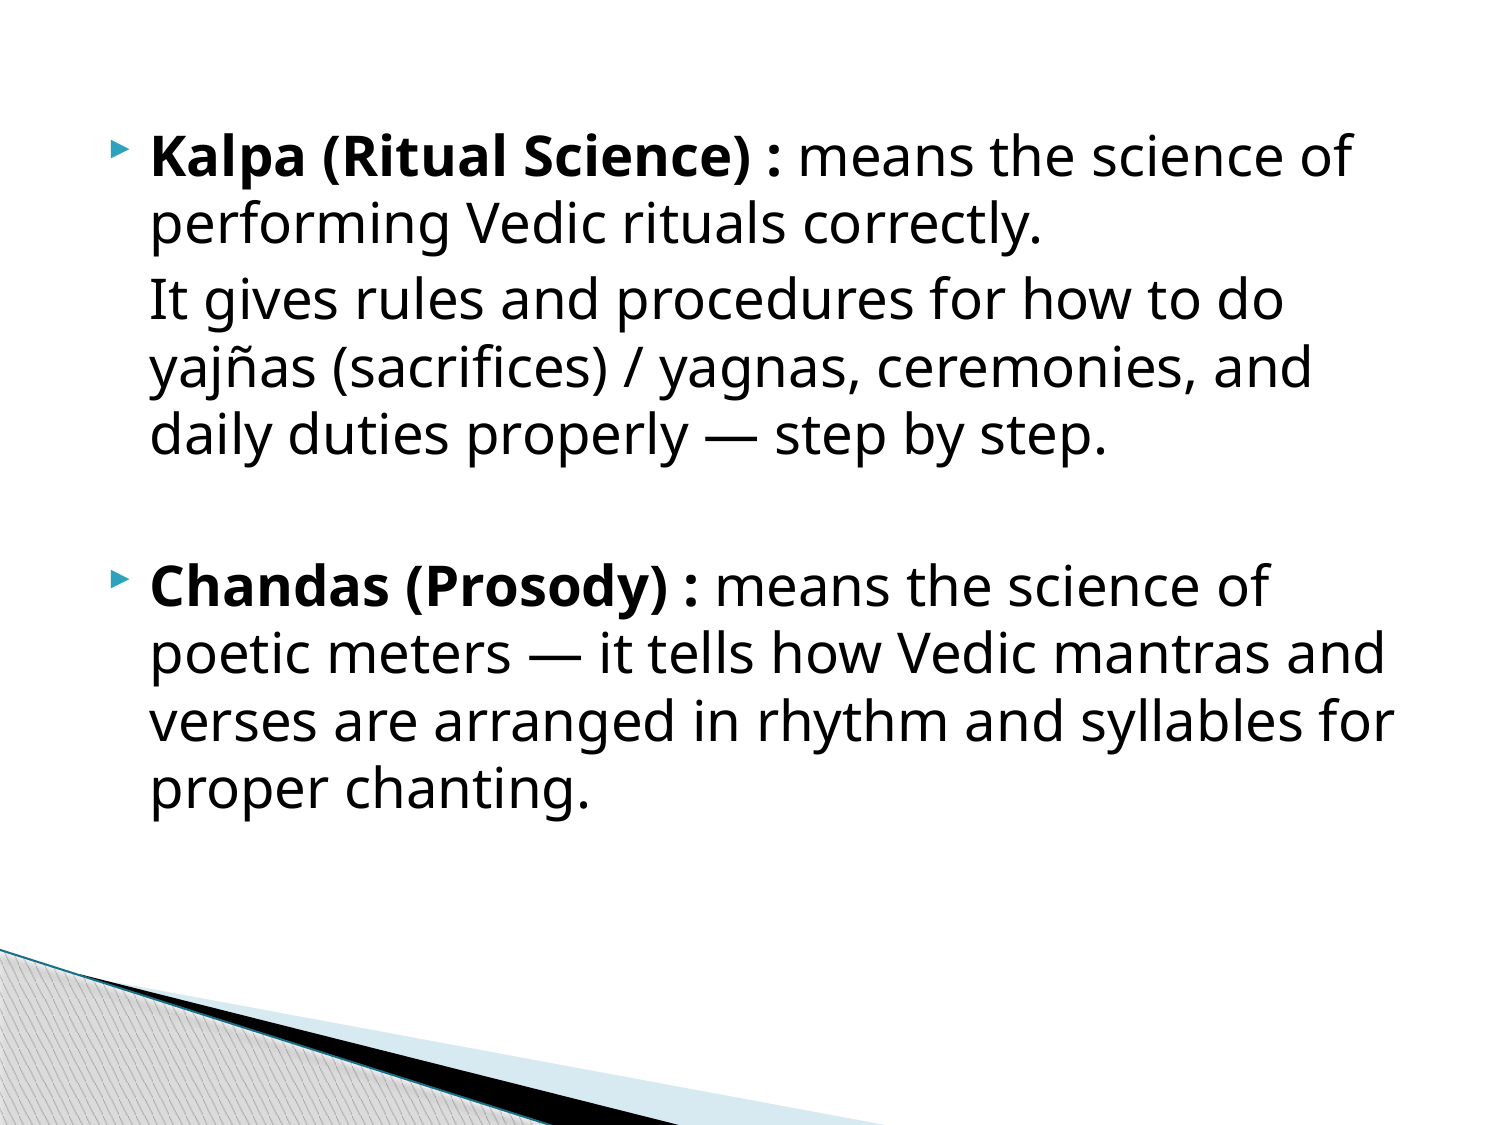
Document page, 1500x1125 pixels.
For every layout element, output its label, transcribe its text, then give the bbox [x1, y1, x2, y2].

list Kalpa (Ritual Science) : means the science of performing Vedic rituals correctly. It gives rules and procedures for how to do yajñas (sacrifices) / yagnas, ceremonies, and daily duties properly — step by step. Chandas (Prosody) : means the science of poetic meters — it tells how Vedic mantras and verses are arranged in rhythm and syllables for proper chanting. [75, 112, 1425, 986]
